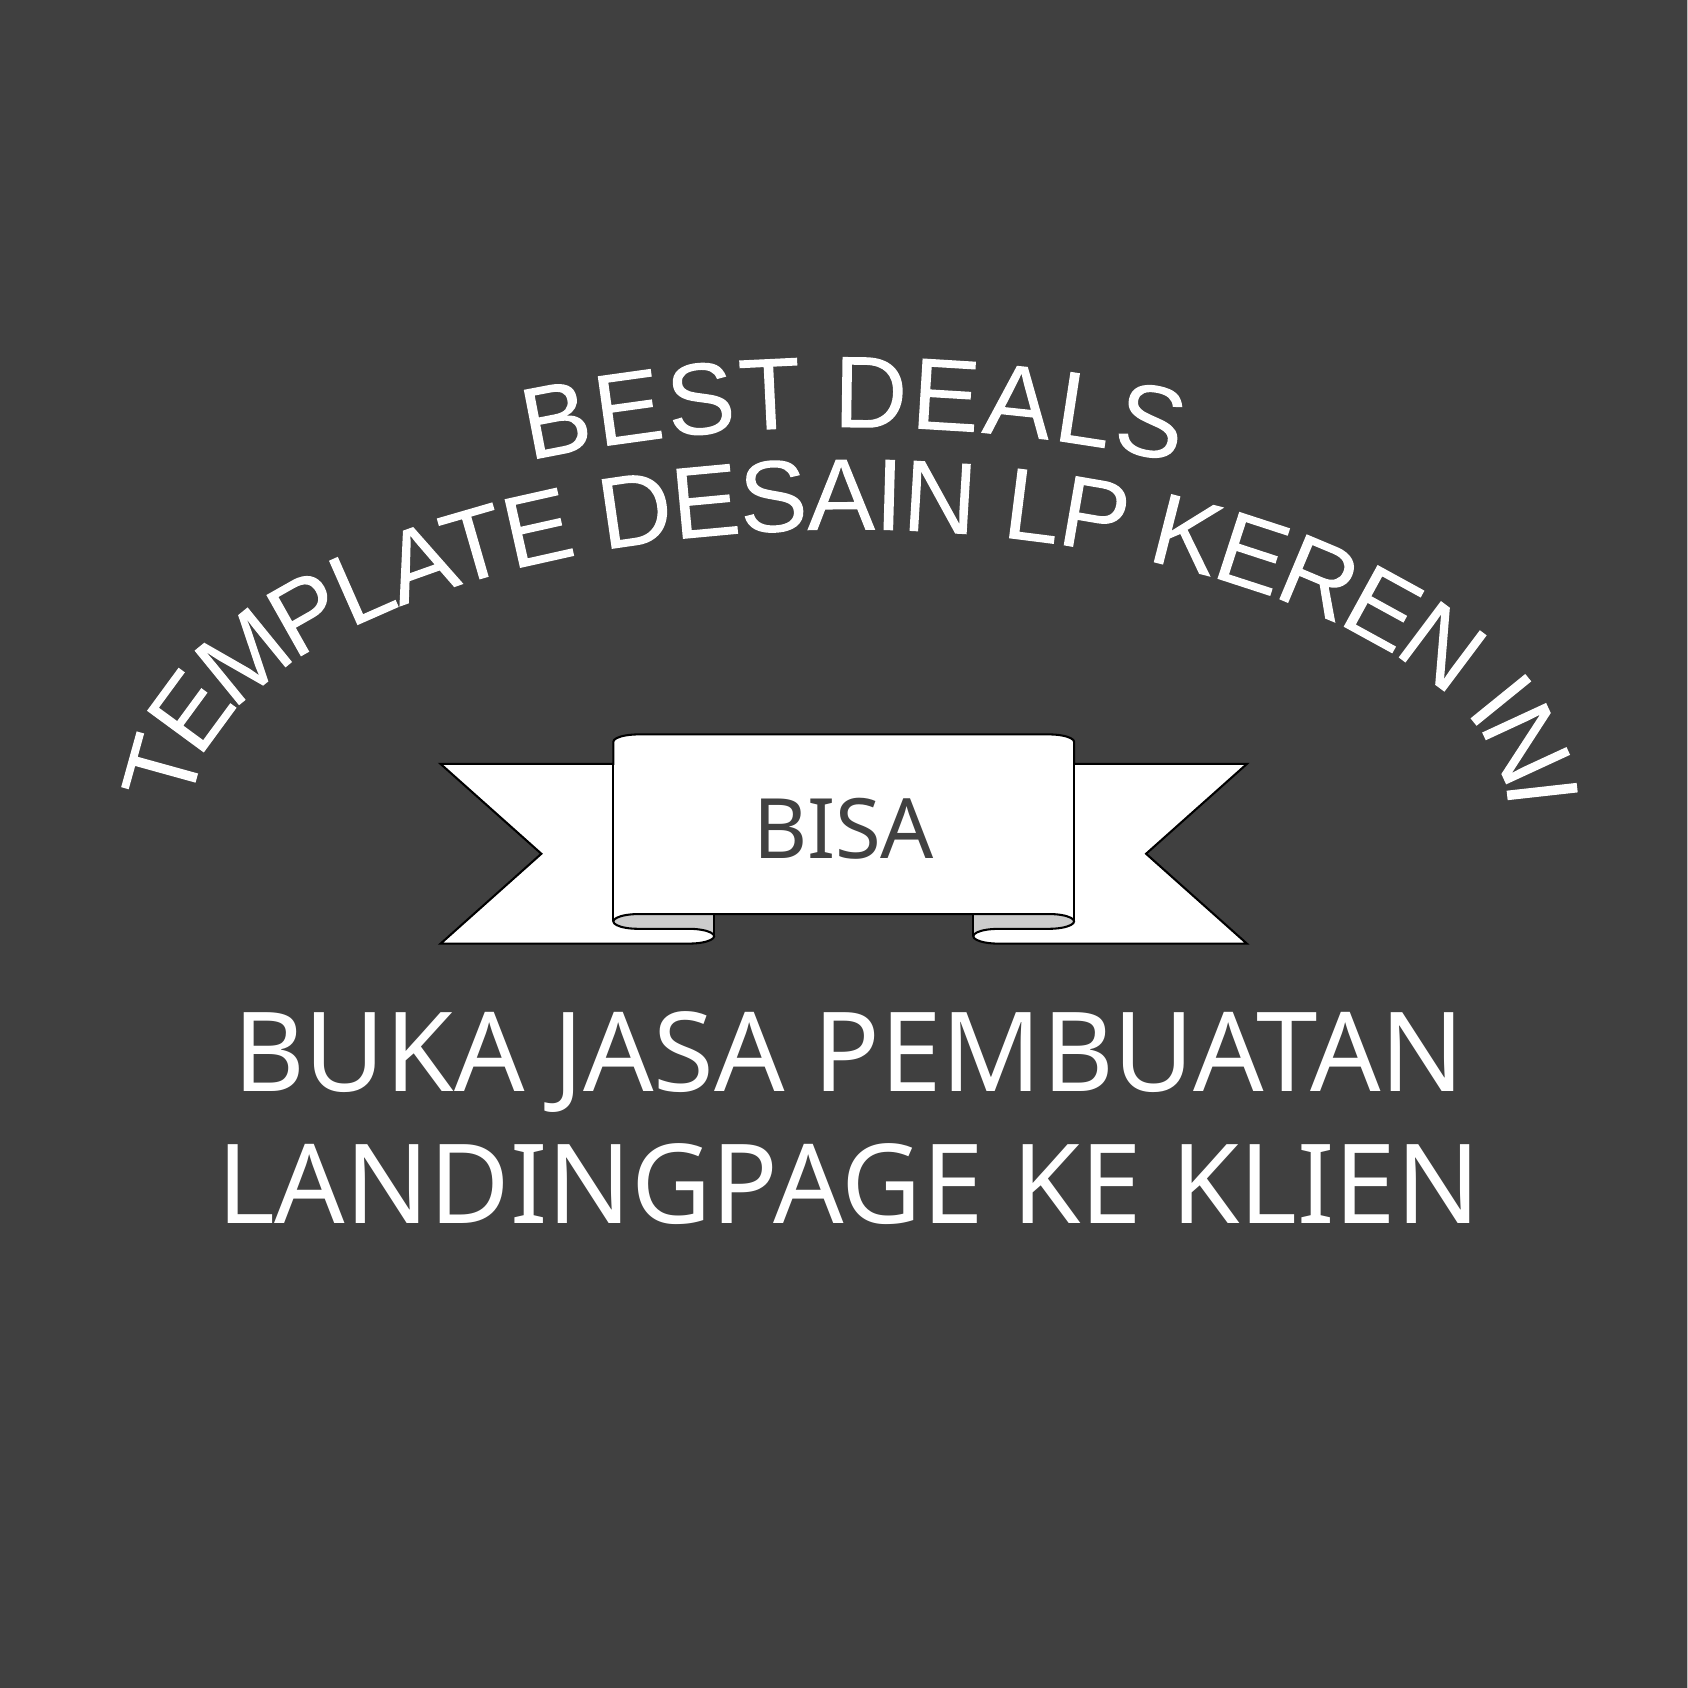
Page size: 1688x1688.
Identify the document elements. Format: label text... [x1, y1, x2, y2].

text_box BISA [560, 768, 1128, 883]
text_box [437, 733, 1250, 945]
text_box BUKA JASA PEMBUATAN LANDINGPAGE KE KLIEN [10, 973, 1688, 1254]
